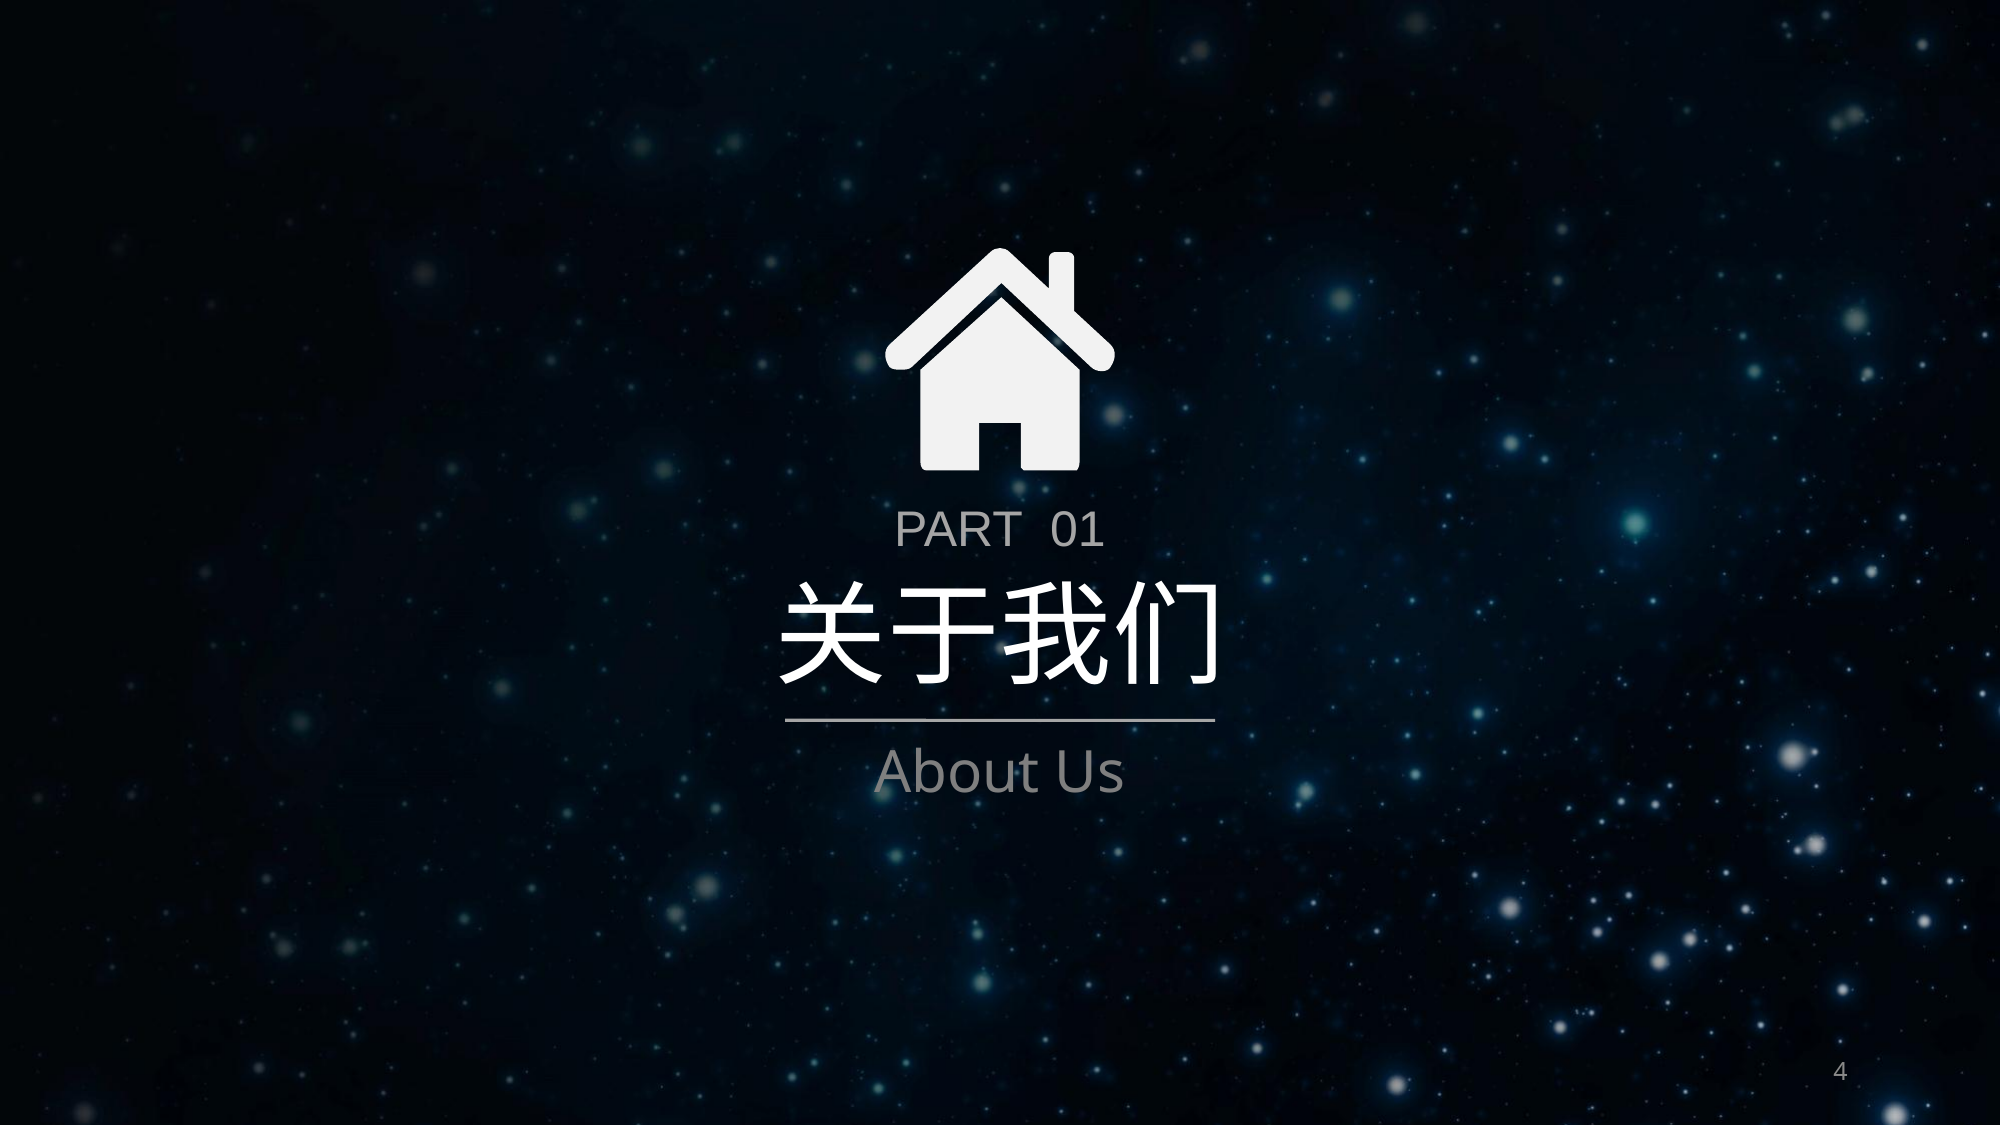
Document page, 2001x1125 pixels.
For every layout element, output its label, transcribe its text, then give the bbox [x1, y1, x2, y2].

text_box About Us [846, 727, 1153, 813]
text_box PART 01 [755, 488, 1244, 555]
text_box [883, 246, 1117, 471]
slide_number 4 [1412, 1042, 1863, 1103]
picture [0, 0, 2000, 1125]
text_box 关于我们 [687, 555, 1313, 706]
